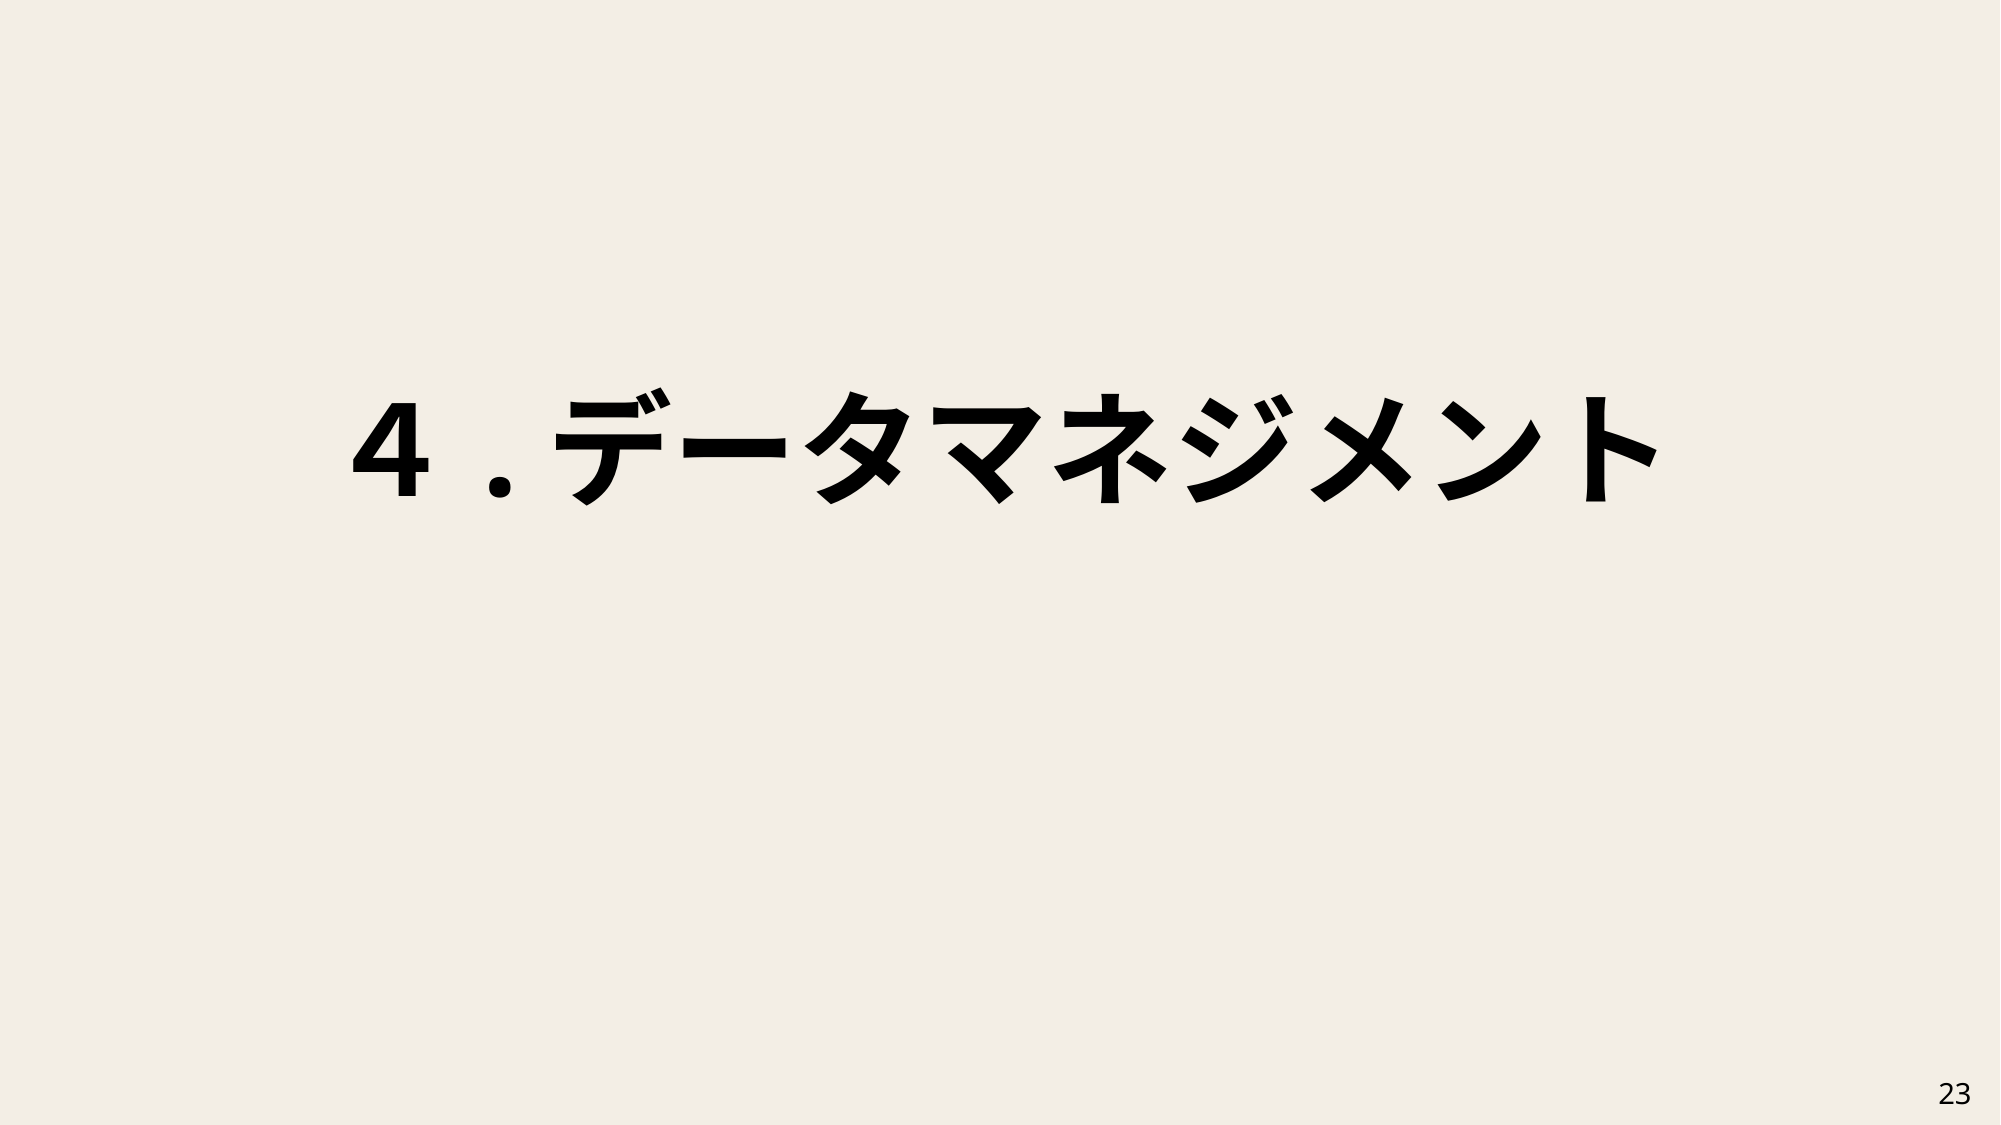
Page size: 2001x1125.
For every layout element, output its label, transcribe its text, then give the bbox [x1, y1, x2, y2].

text_box 23 [1879, 1067, 1987, 1118]
title ４.データマネジメント [0, 326, 2000, 563]
